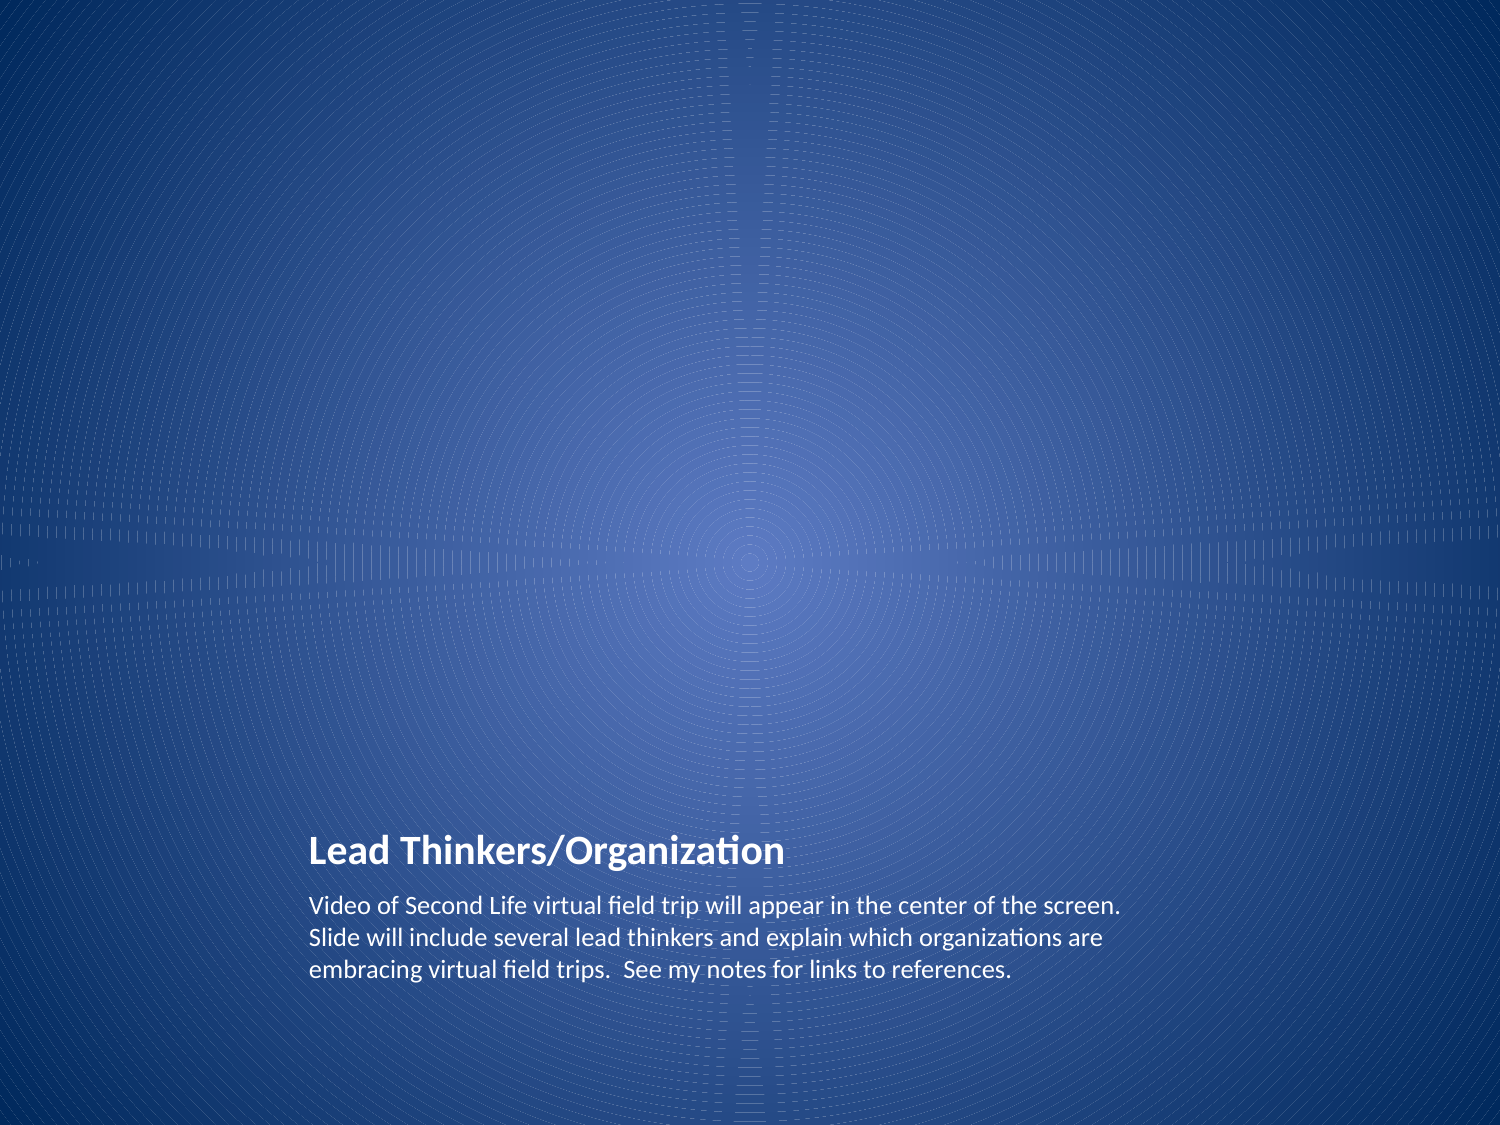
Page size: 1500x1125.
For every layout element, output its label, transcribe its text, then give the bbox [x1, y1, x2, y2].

list Video of Second Life virtual field trip will appear in the center of the screen. Slide will include several lead thinkers and explain which organizations are embracing virtual field trips. See my notes for links to references. [294, 880, 1194, 1013]
picture [293, 100, 1195, 776]
title Lead Thinkers/Organization [294, 787, 1194, 880]
